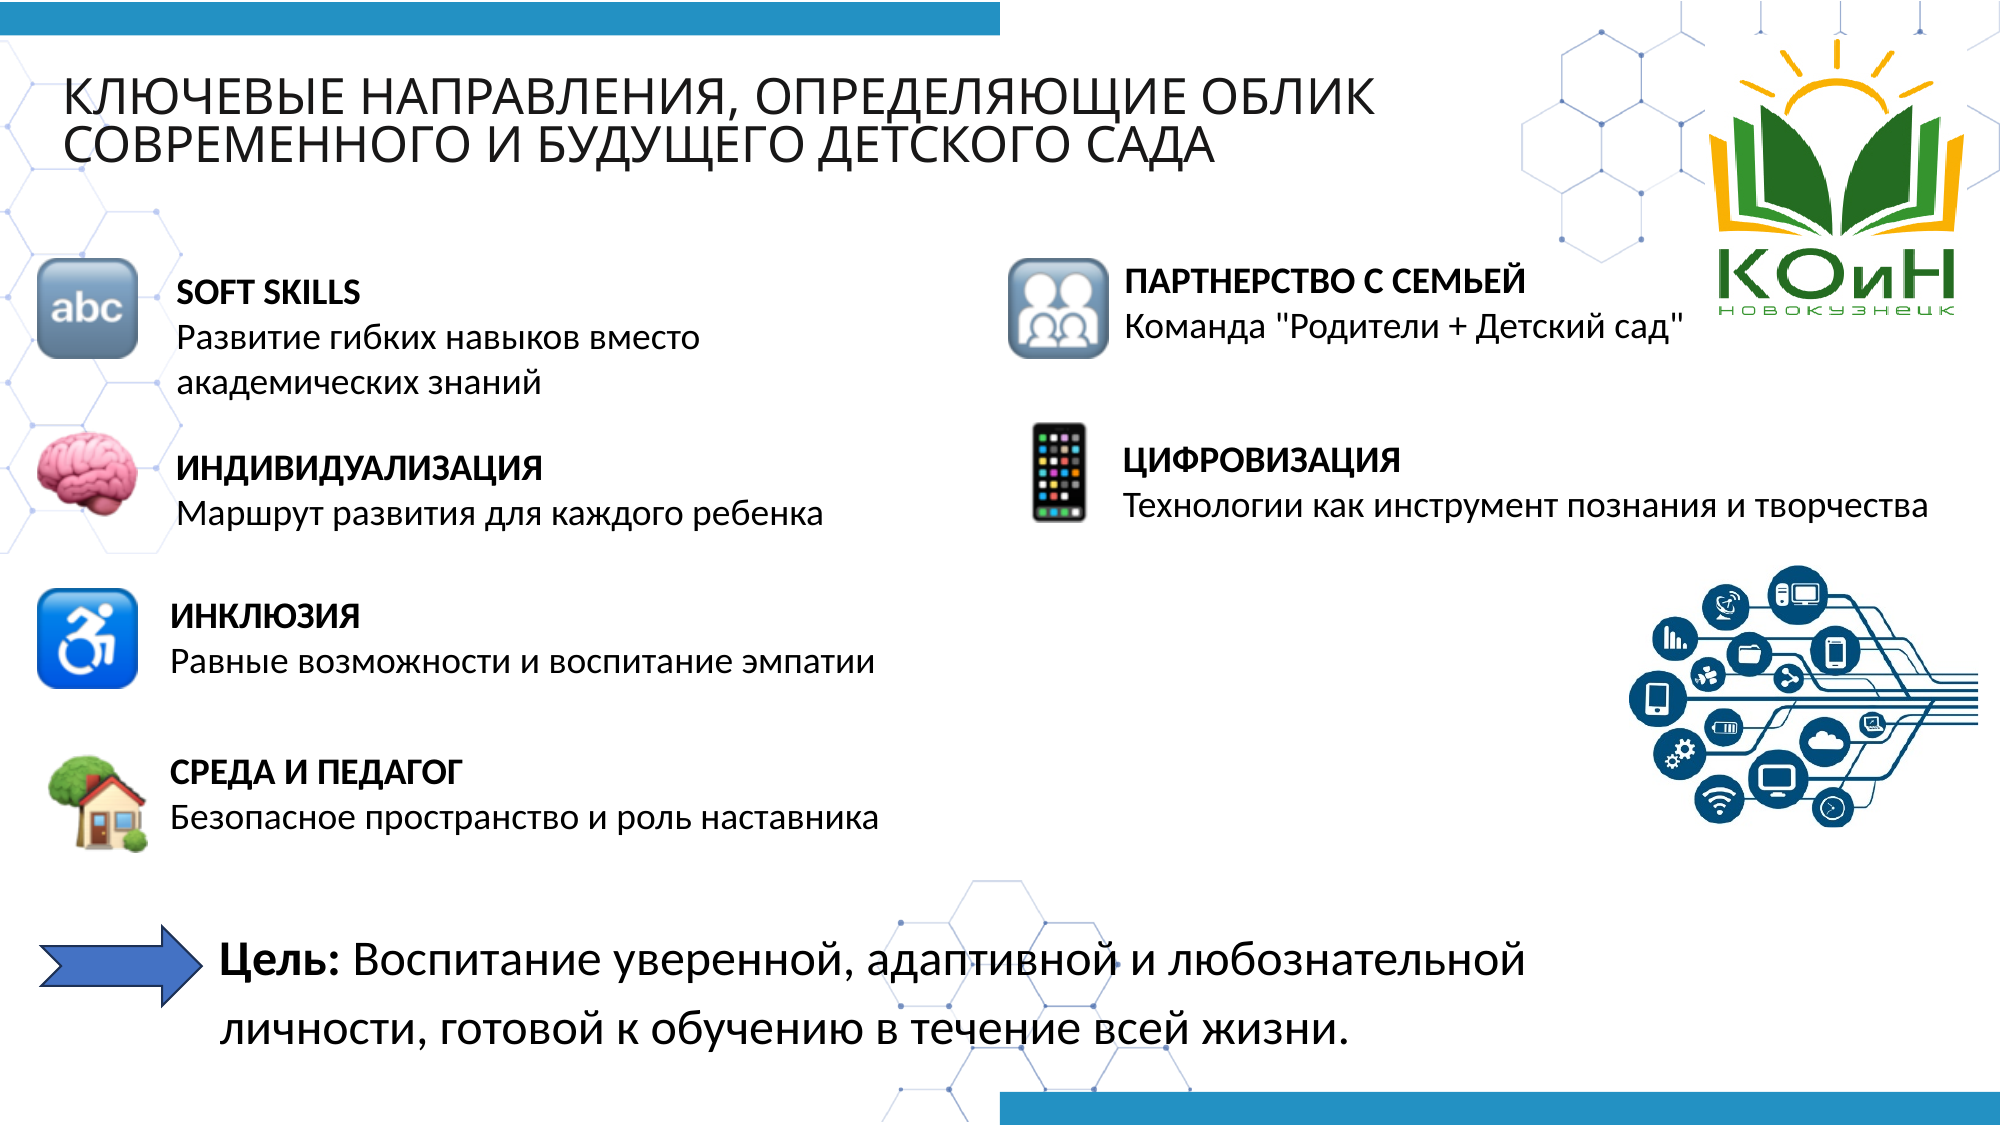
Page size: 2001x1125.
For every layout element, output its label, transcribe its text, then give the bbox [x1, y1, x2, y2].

text_box [0, 1, 1001, 37]
picture [875, 880, 1192, 1122]
text_box Ключевые направления, определяющие облик современного и будущего детского сада [183, 68, 1478, 180]
picture [1009, 422, 1110, 523]
text_box ИНДИВИДУАЛИЗАЦИЯ Маршрут развития для каждого ребенка [161, 435, 999, 576]
text_box ПАРТНЕРСТВО С СЕМЬЕЙ Команда "Родители + Детский сад" [1109, 248, 1706, 389]
picture [37, 588, 138, 689]
text_box [999, 1091, 2000, 1125]
text_box Цель: Воспитание уверенной, адаптивной и любознательной личности, готовой к обучению в течение всей жизни. [1192, 909, 1606, 1062]
text_box [38, 923, 204, 1009]
text_box ИНКЛЮЗИЯ Равные возможности и воспитание эмпатии [155, 583, 993, 723]
text_box СРЕДА И ПЕДАГОГ Безопасное пространство и роль наставника [155, 739, 905, 844]
picture [0, 40, 183, 554]
text_box SOFT SKILLS Развитие гибких навыков вместо академических знаний [183, 259, 962, 410]
picture [1521, 1, 2000, 317]
text_box ЦИФРОВИЗАЦИЯ Технологии как инструмент познания и творчества [1108, 427, 1979, 533]
text_box Цель: Воспитание уверенной, адаптивной и любознательной личности, готовой к обучению в течение всей жизни. [205, 909, 875, 1062]
picture [47, 752, 148, 853]
picture [1629, 565, 1979, 828]
picture [1008, 258, 1109, 359]
